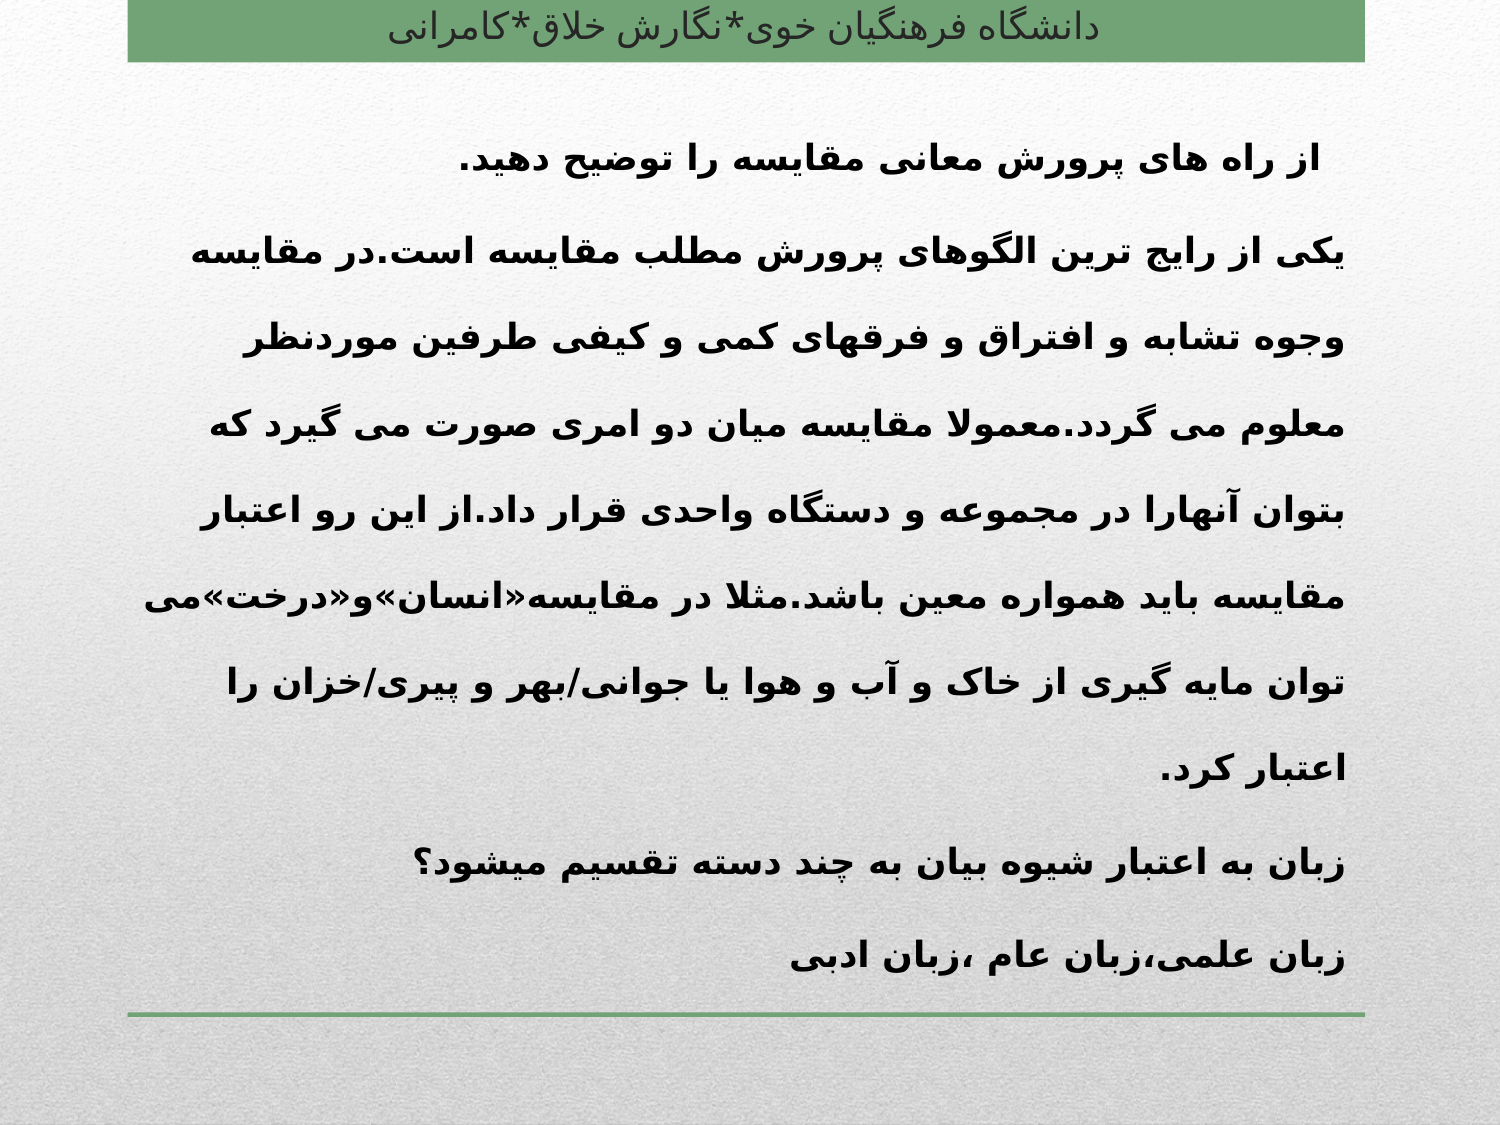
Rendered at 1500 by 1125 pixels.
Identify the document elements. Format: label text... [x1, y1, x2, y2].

list از راه های پرورش معانی مقایسه را توضیح دهید. یکی از رایج ترین الگوهای پرورش مطلب مقایسه است.در مقایسه وجوه تشابه و افتراق و فرقهای کمی و کیفی طرفین موردنظر معلوم می گردد.معمولا مقایسه میان دو امری صورت می گیرد که بتوان آنهارا در مجموعه و دستگاه واحدی قرار داد.از این رو اعتبار مقایسه باید همواره معین باشد.مثلا در مقایسه«انسان»و«درخت»می توان مایه گیری از خاک و آب و هوا یا جوانی/بهر و پیری/خزان را اعتبار کرد. زبان به اعتبار شیوه بیان به چند دسته تقسیم میشود؟ زبان علمی،زبان عام ،زبان ادبی [125, 78, 1363, 988]
title دانشگاه فرهنگیان خوی*نگارش خلاق*کامرانی [123, 0, 1365, 55]
